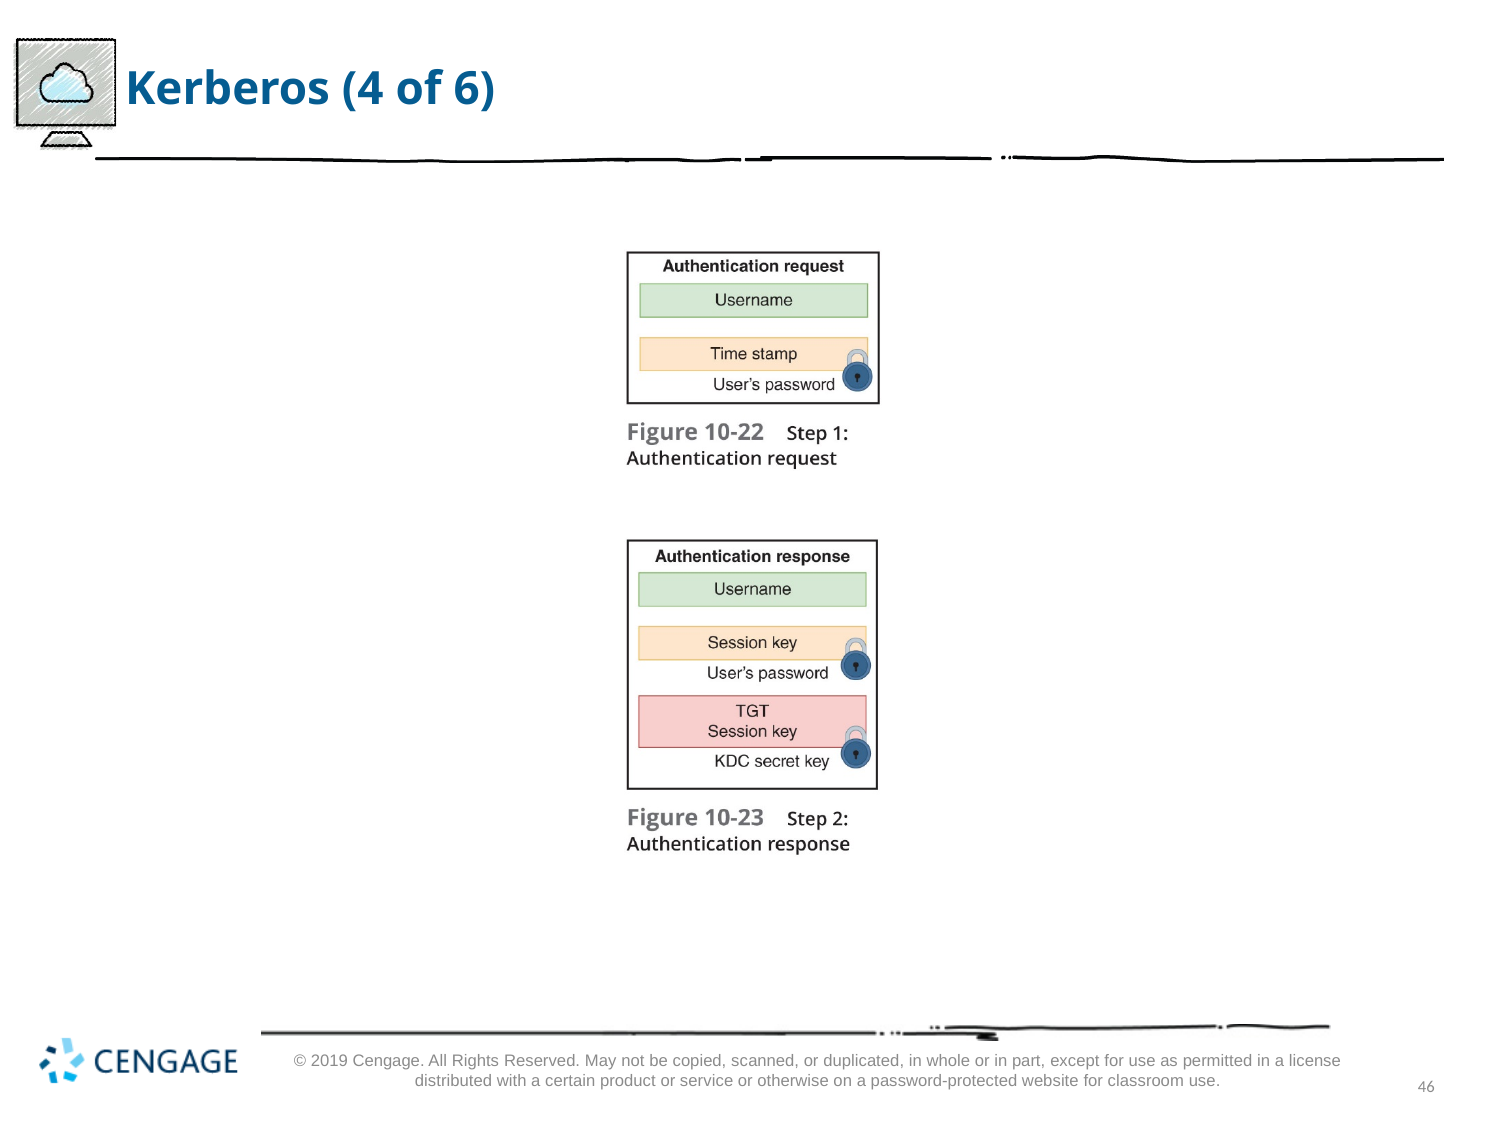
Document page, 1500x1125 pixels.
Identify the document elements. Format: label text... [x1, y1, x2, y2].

title Kerberos (4 of 6) [125, 66, 1442, 116]
picture [624, 249, 882, 472]
picture [624, 537, 880, 857]
picture [13, 36, 117, 151]
footer © 2019 Cengage. All Rights Reserved. May not be copied, scanned, or duplicated, in whole or in part, except for use as permitted in a license distributed with a certain product or service or otherwise on a password-protected website for classroom use. [262, 1050, 1375, 1091]
picture [95, 155, 1444, 163]
picture [19, 1024, 250, 1096]
picture [261, 1024, 1331, 1041]
